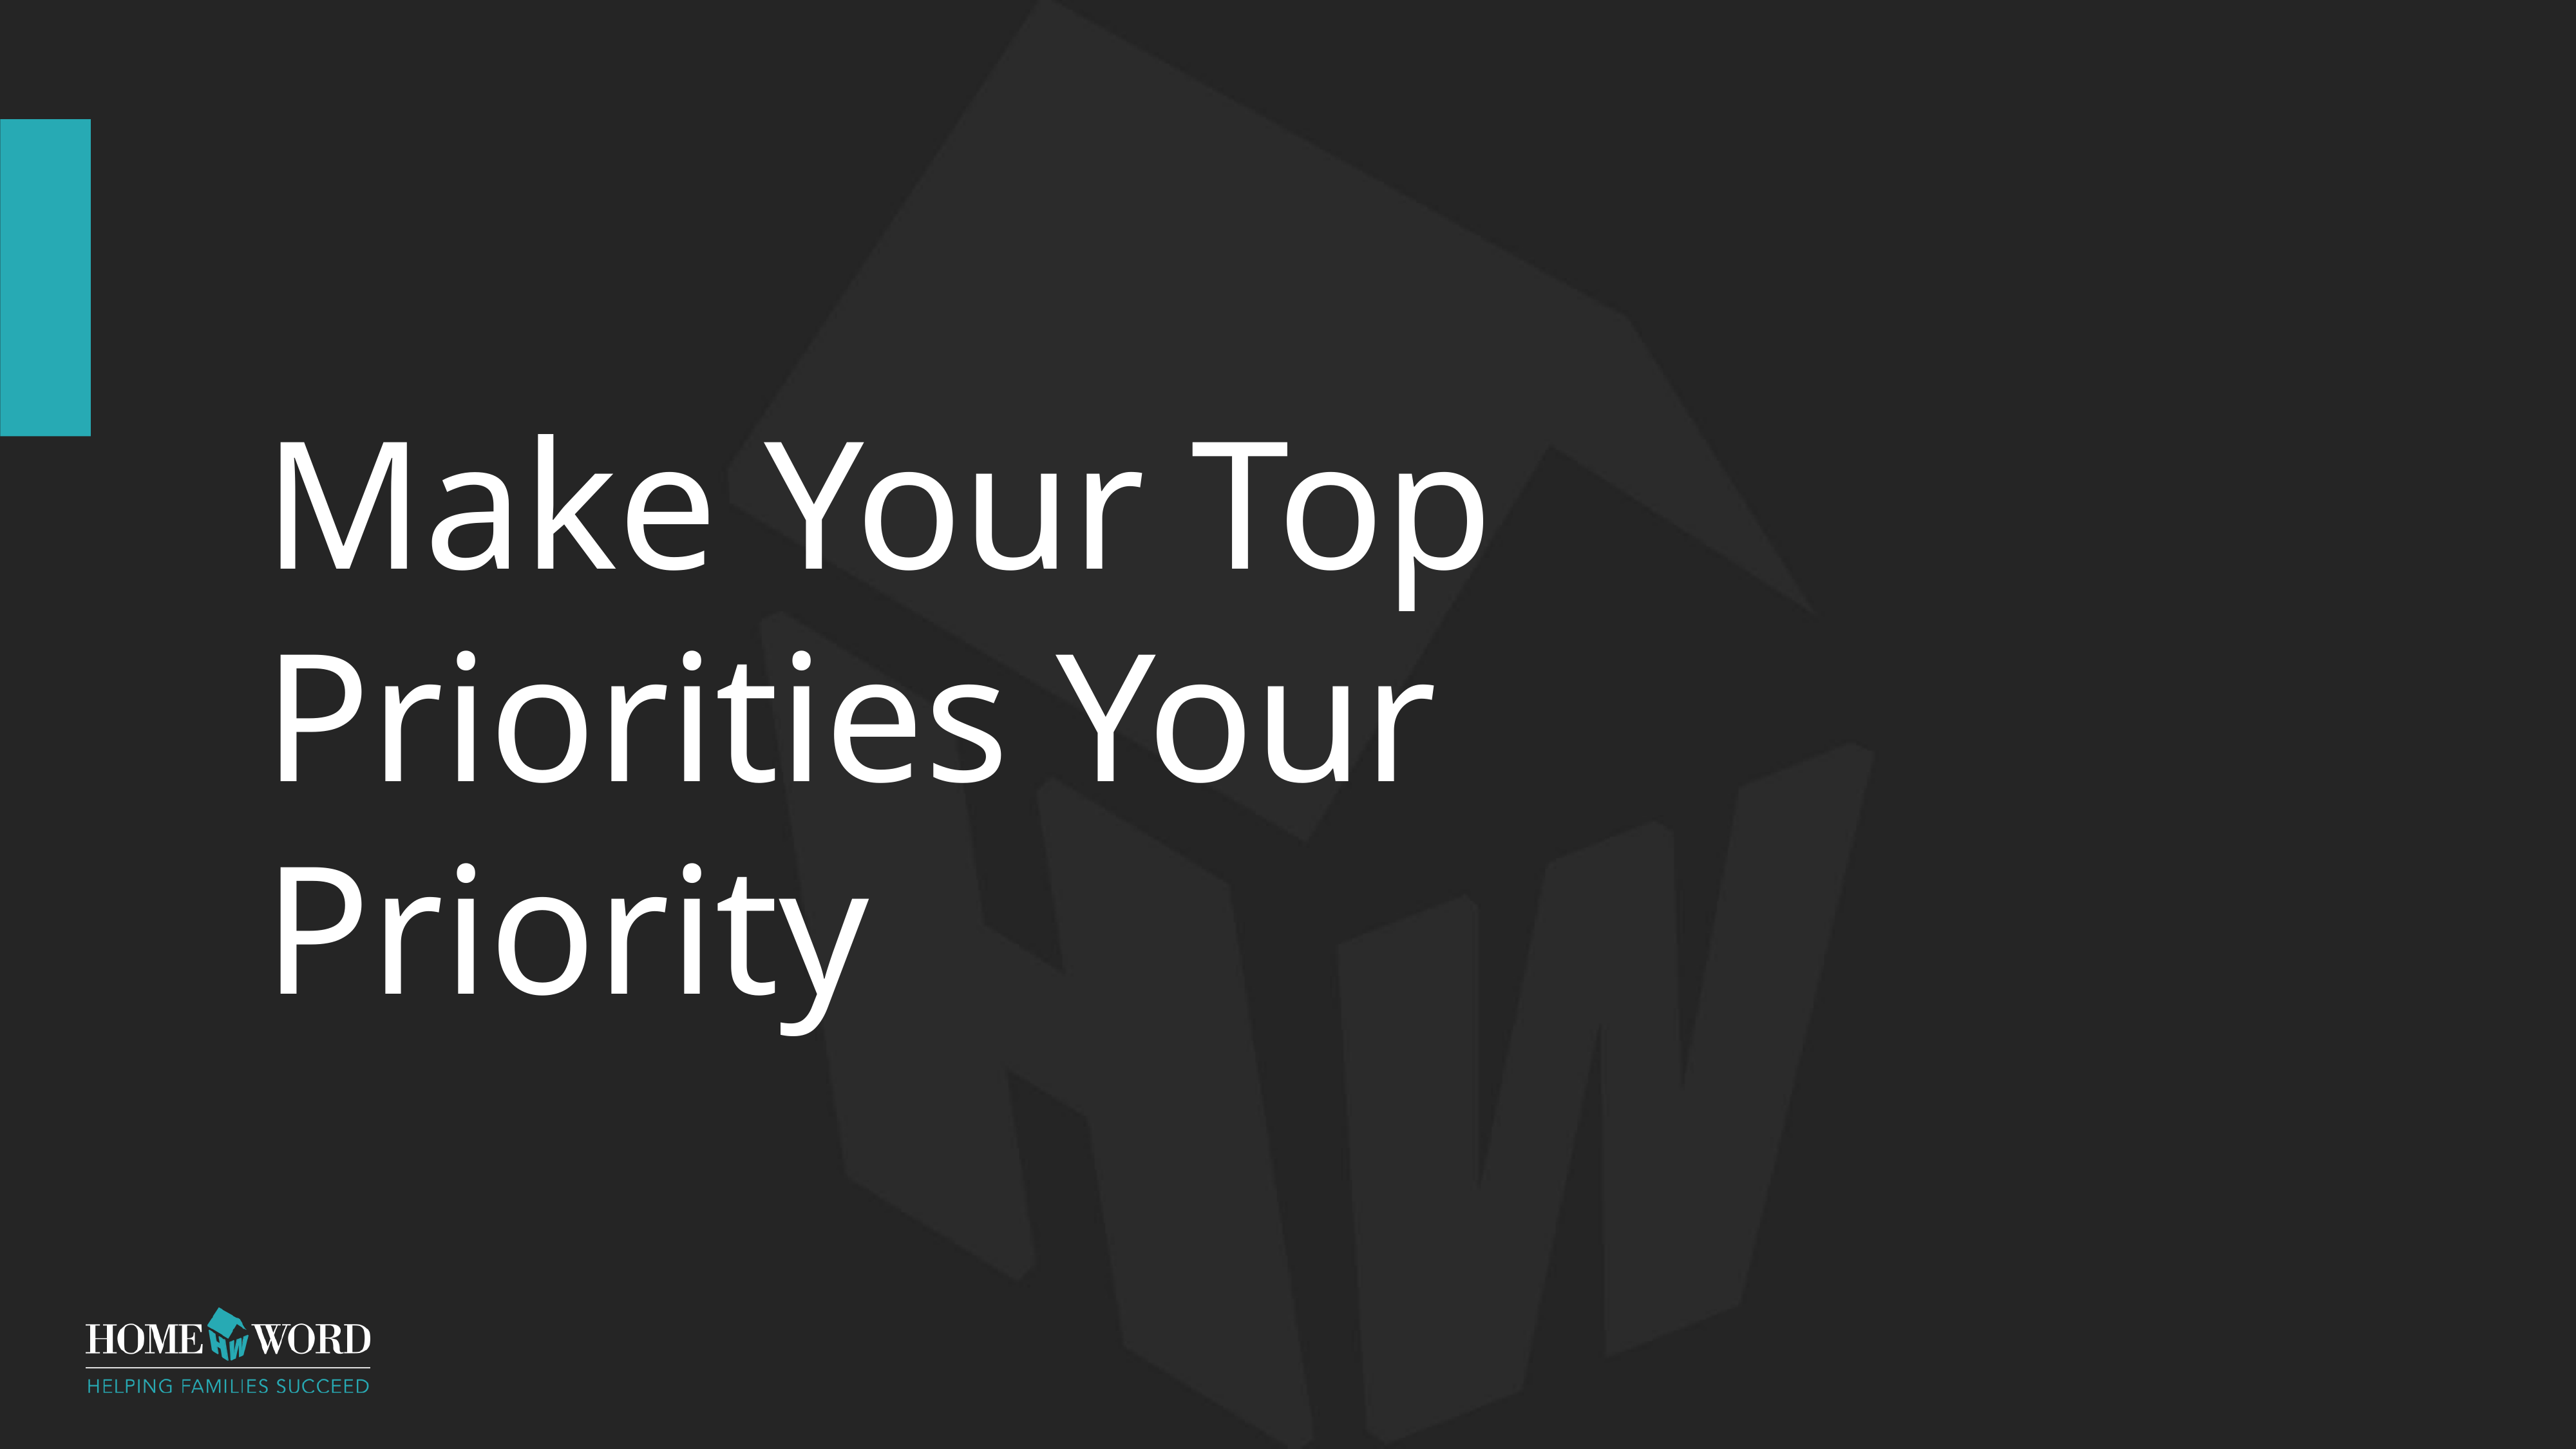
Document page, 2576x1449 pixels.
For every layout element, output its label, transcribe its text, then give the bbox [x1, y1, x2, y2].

title Make Your Top Priorities Your Priority [258, 386, 2036, 1103]
picture [0, 0, 2576, 1449]
